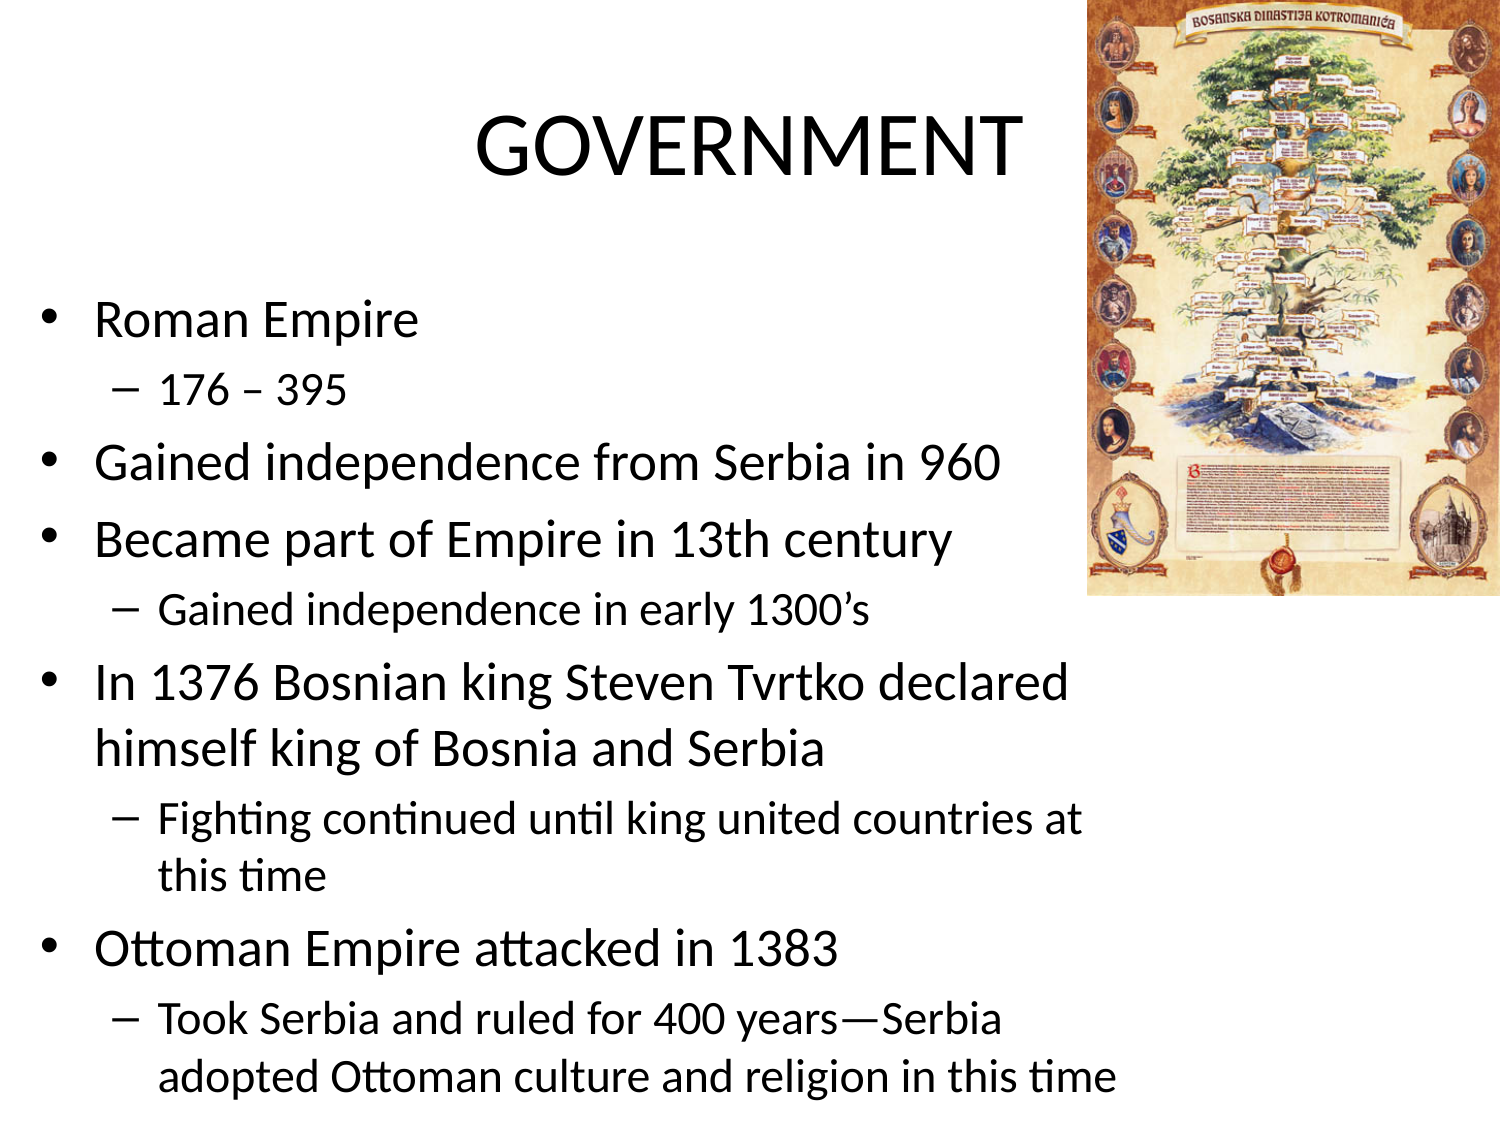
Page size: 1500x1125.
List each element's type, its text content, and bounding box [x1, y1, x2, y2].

picture [1087, 0, 1500, 597]
list Roman Empire 176 – 395 Gained independence from Serbia in 960 Became part of Empire in 13th century Gained independence in early 1300’s In 1376 Bosnian king Steven Tvrtko declared himself king of Bosnia and Serbia Fighting continued until king united countries at this time Ottoman Empire attacked in 1383 Took Serbia and ruled for 400 years—Serbia adopted Ottoman culture and religion in this time [24, 275, 1138, 1125]
title GOVERNMENT [75, 45, 1082, 233]
